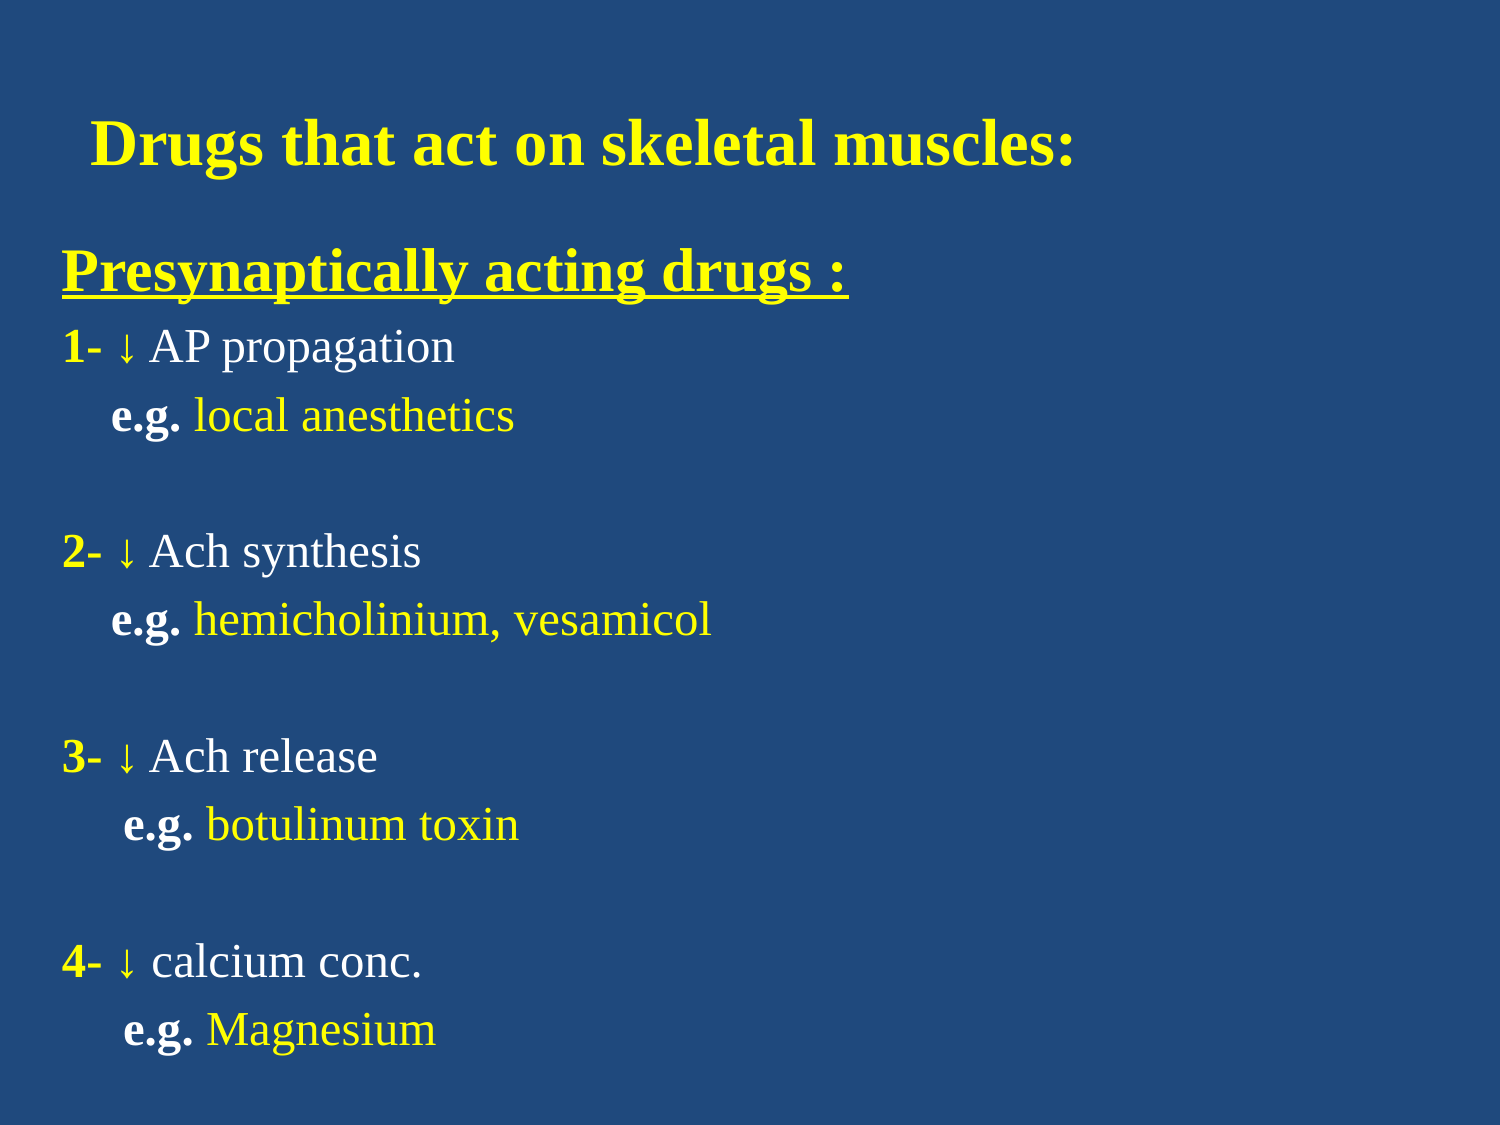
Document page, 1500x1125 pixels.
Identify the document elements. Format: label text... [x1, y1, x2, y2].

title Drugs that act on skeletal muscles: [75, 45, 1425, 222]
list Presynaptically acting drugs : 1- ↓ AP propagation e.g. local anesthetics 2- ↓ Ach synthesis e.g. hemicholinium, vesamicol 3- ↓ Ach release e.g. botulinum toxin 4- ↓ calcium conc. e.g. Magnesium [46, 222, 1465, 1067]
